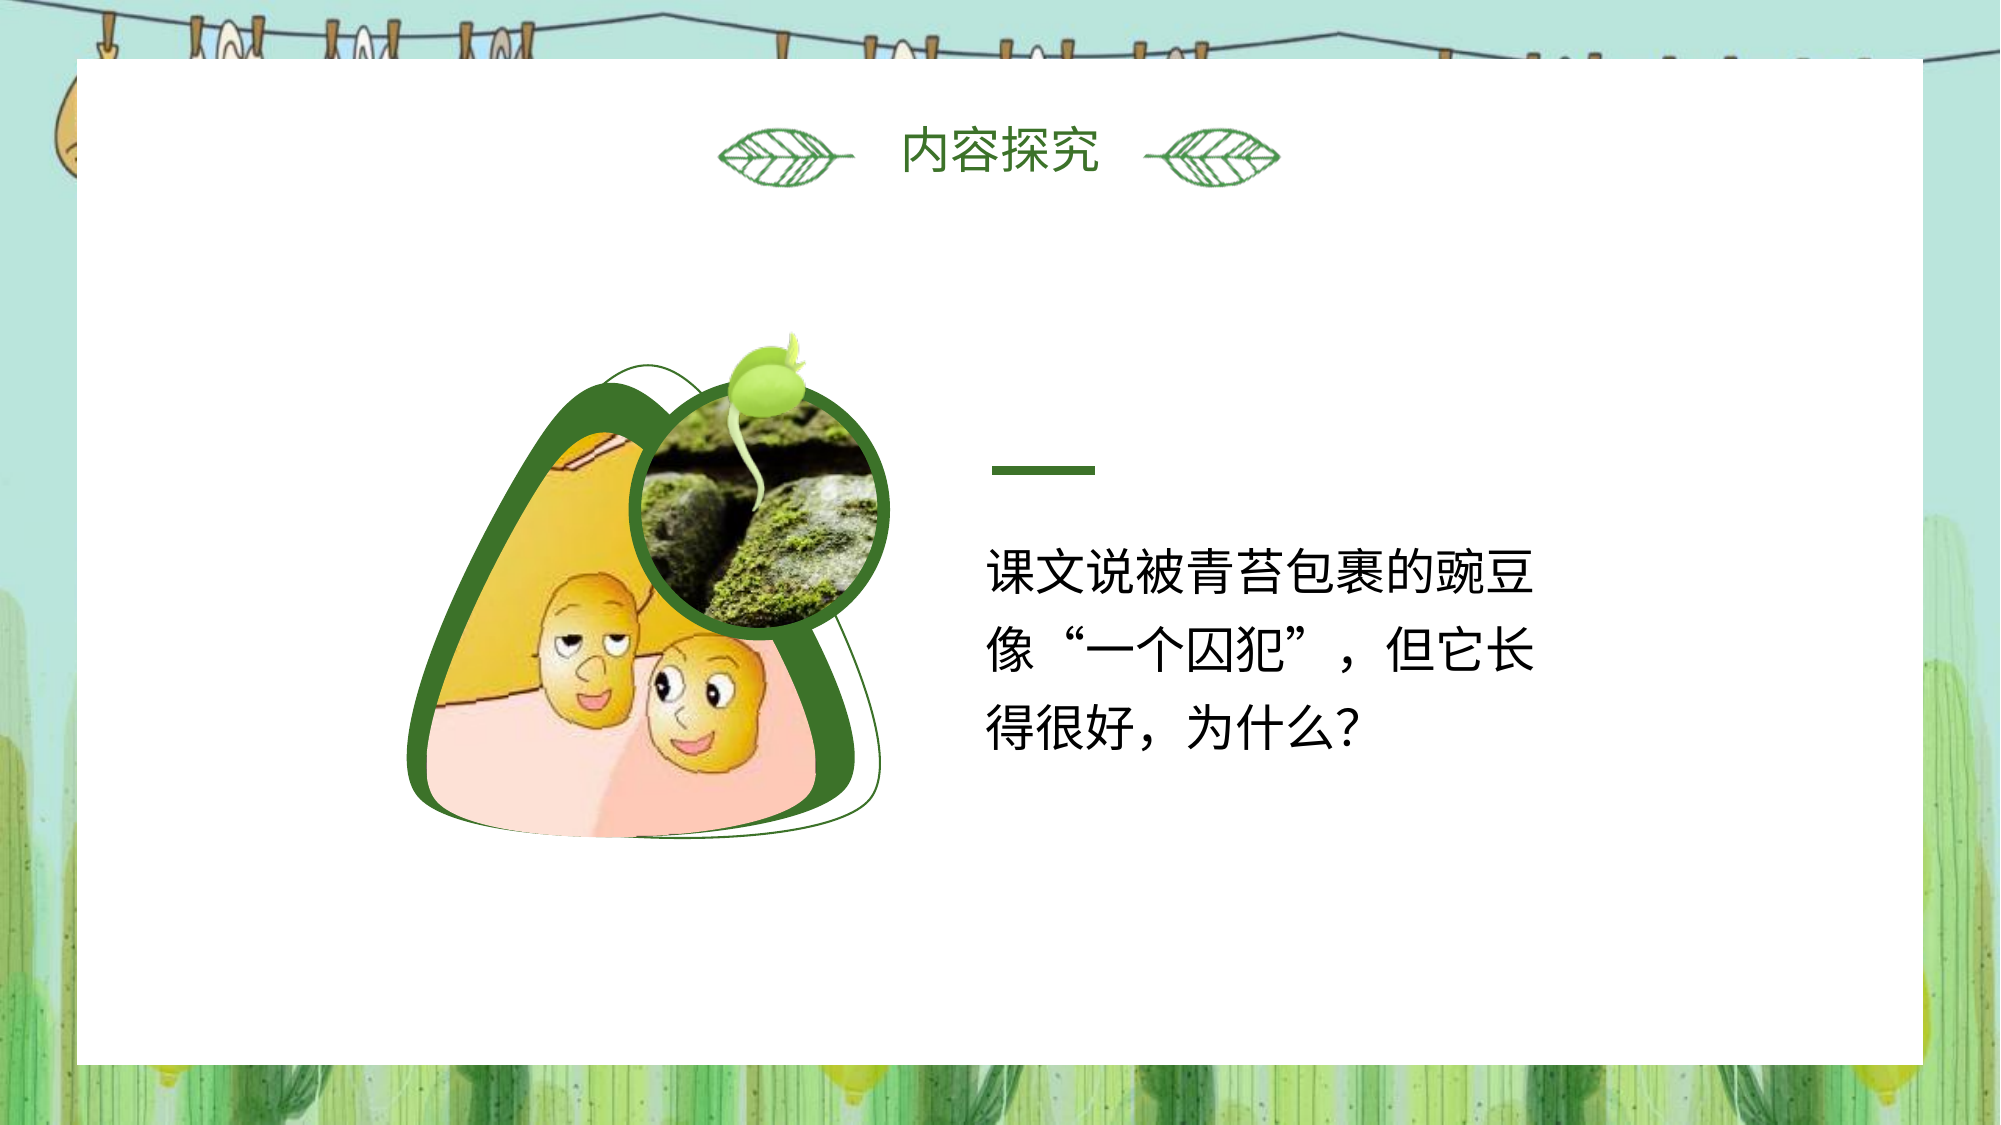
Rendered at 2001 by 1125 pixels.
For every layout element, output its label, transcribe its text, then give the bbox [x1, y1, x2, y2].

list 内容探究 [879, 118, 1120, 201]
text_box 课文说被青苔包裹的豌豆像“一个囚犯”，但它长得很好，为什么？ [970, 514, 1579, 764]
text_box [397, 365, 880, 839]
picture [0, 0, 2000, 1125]
